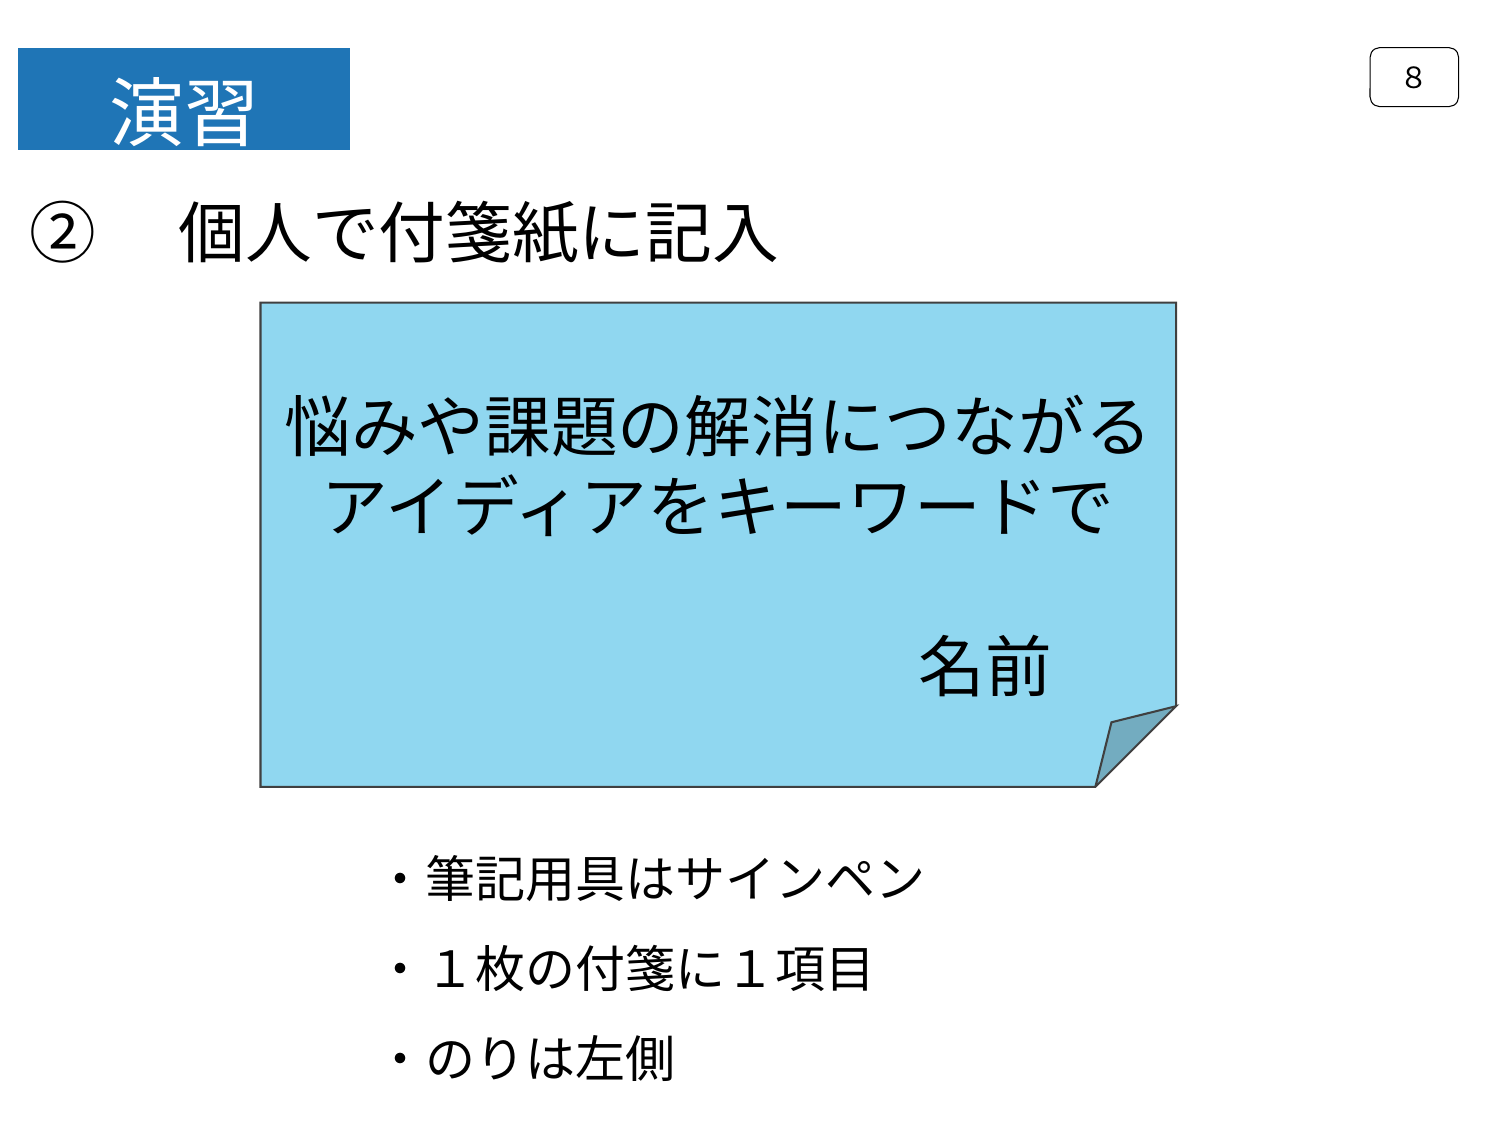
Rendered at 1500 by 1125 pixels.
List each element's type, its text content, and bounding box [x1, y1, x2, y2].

text_box 悩みや課題の解消につながる アイディアをキーワードで 名前 [260, 302, 1177, 787]
text_box ８ [1368, 46, 1460, 108]
text_box ・筆記用具はサインペン ・１枚の付箋に１項目 ・のりは左側 [360, 810, 1331, 1096]
text_box 演習 [18, 48, 350, 150]
text_box ② 個人で付箋紙に記入 [14, 183, 1459, 278]
